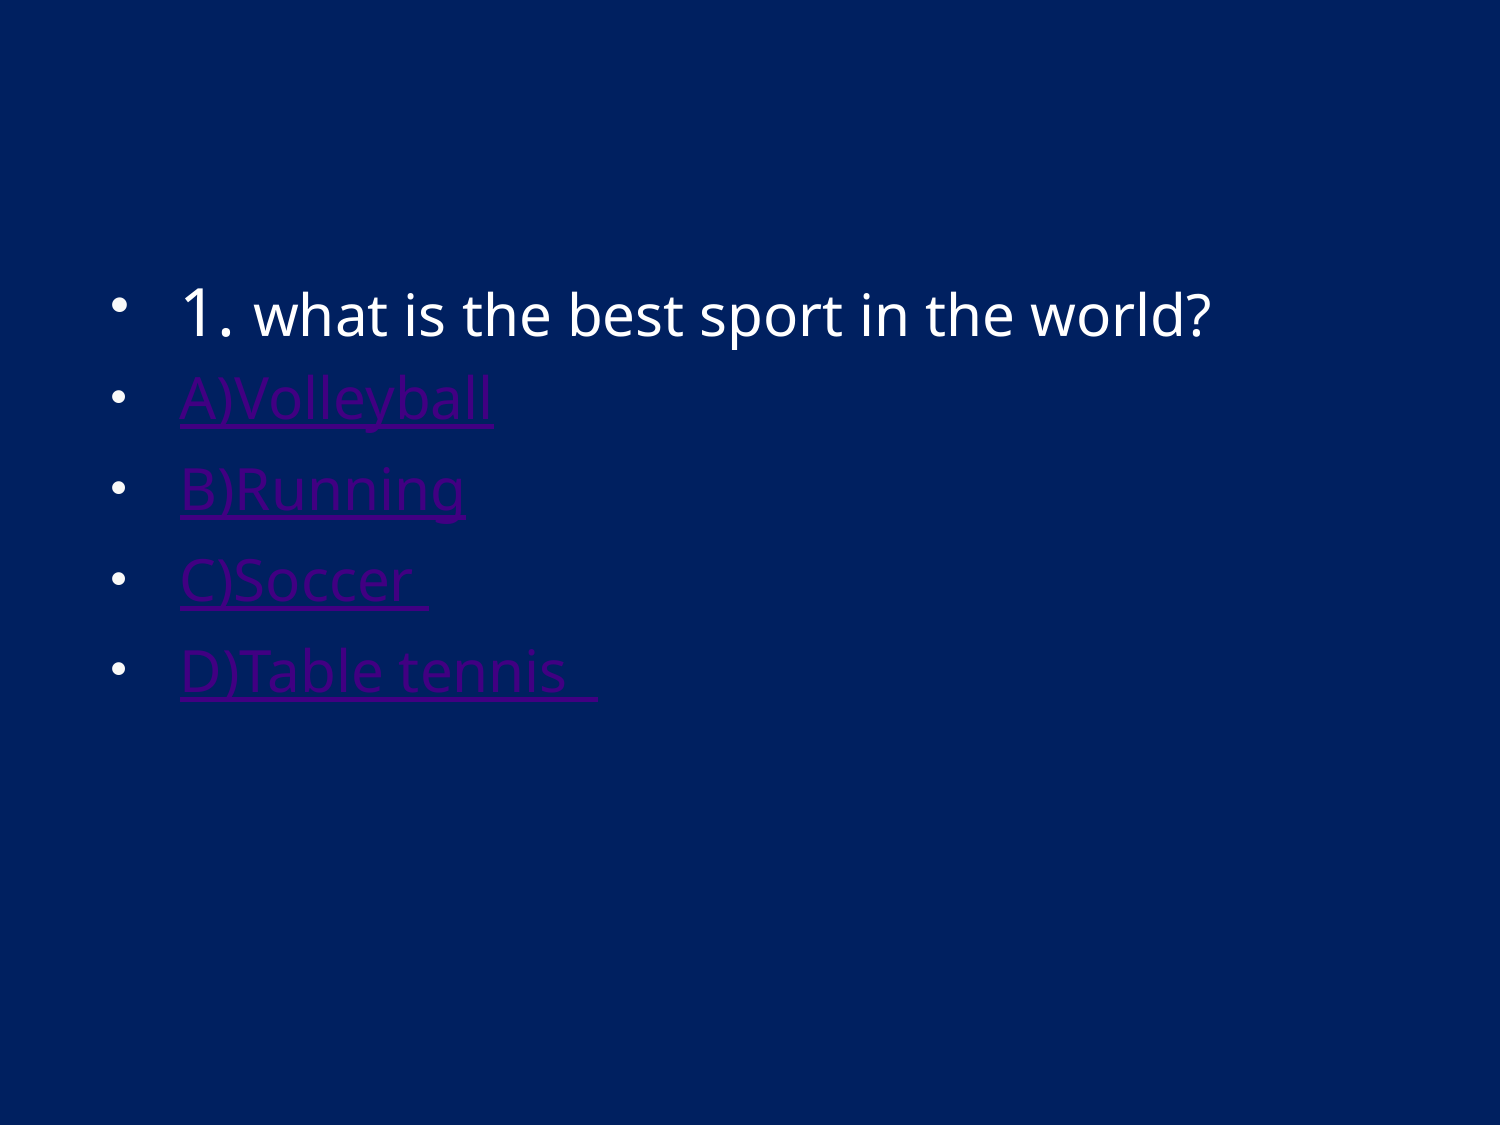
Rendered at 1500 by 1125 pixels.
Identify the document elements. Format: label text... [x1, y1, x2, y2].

list 1. what is the best sport in the world? A)Volleyball B)Running C)Soccer D)Table tennis [75, 262, 1425, 1035]
